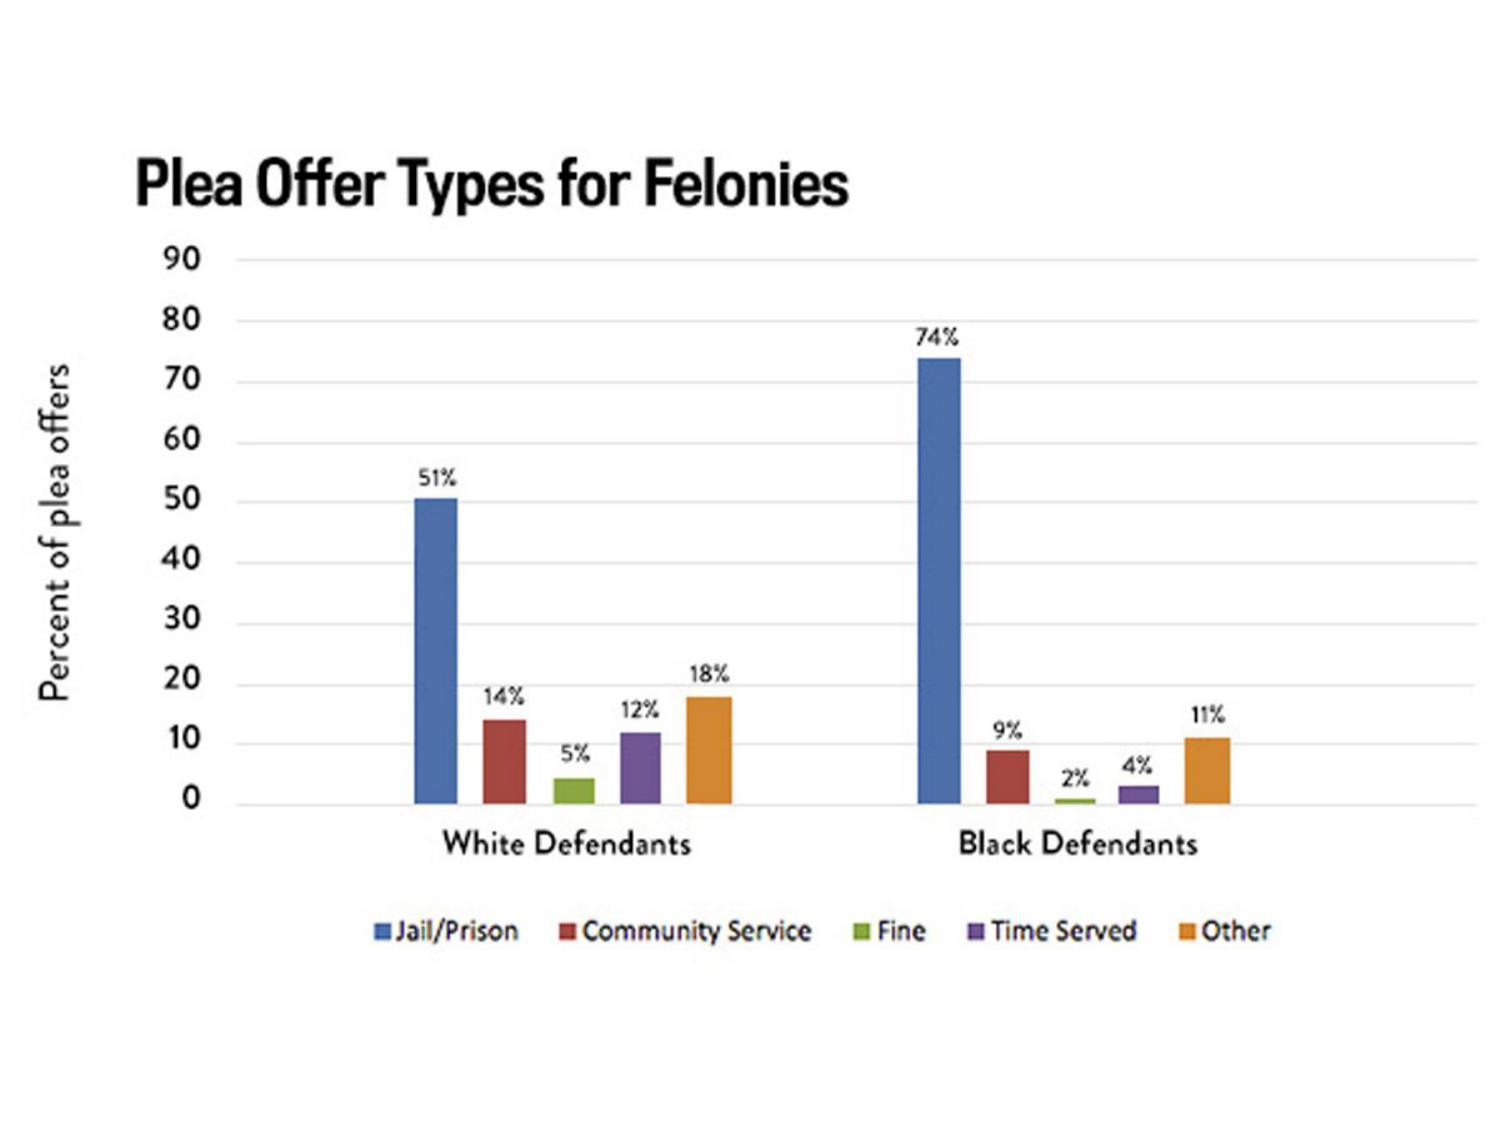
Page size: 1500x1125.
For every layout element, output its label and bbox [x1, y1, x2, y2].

picture [0, 128, 1500, 995]
